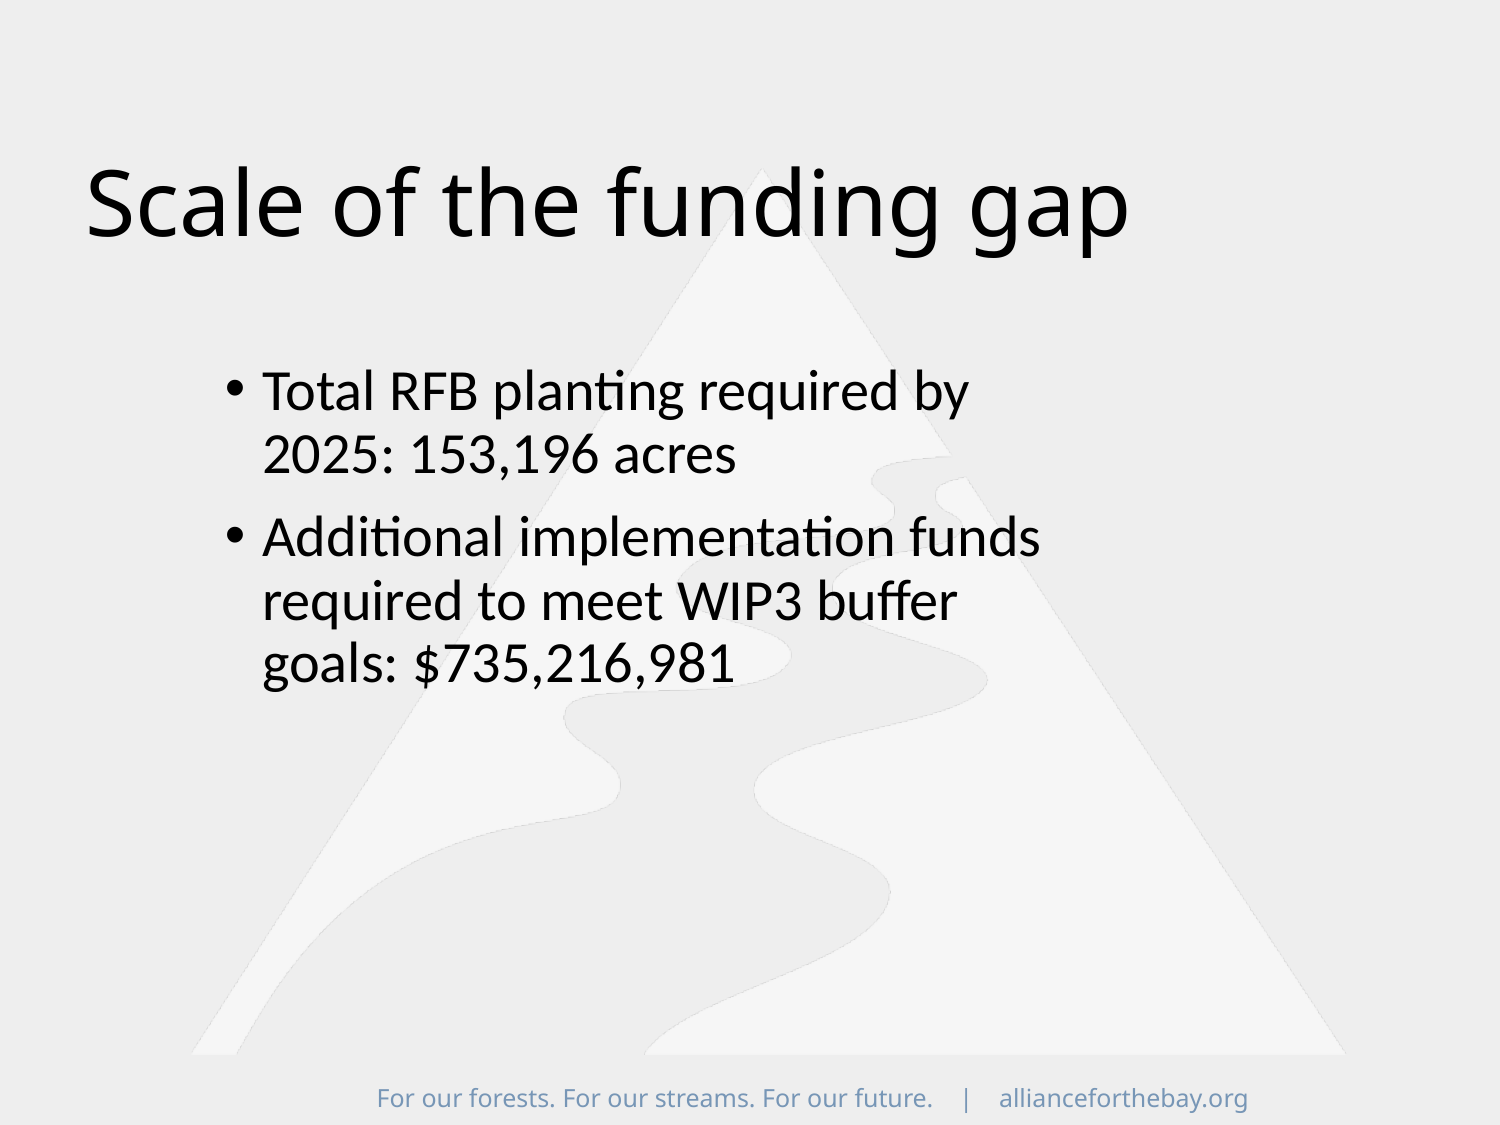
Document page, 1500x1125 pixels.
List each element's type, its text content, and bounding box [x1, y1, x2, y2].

list Total RFB planting required by 2025: 153,196 acres Additional implementation funds required to meet WIP3 buffer goals: $735,216,981 [210, 352, 1084, 888]
title Scale of the funding gap [70, 149, 1365, 313]
